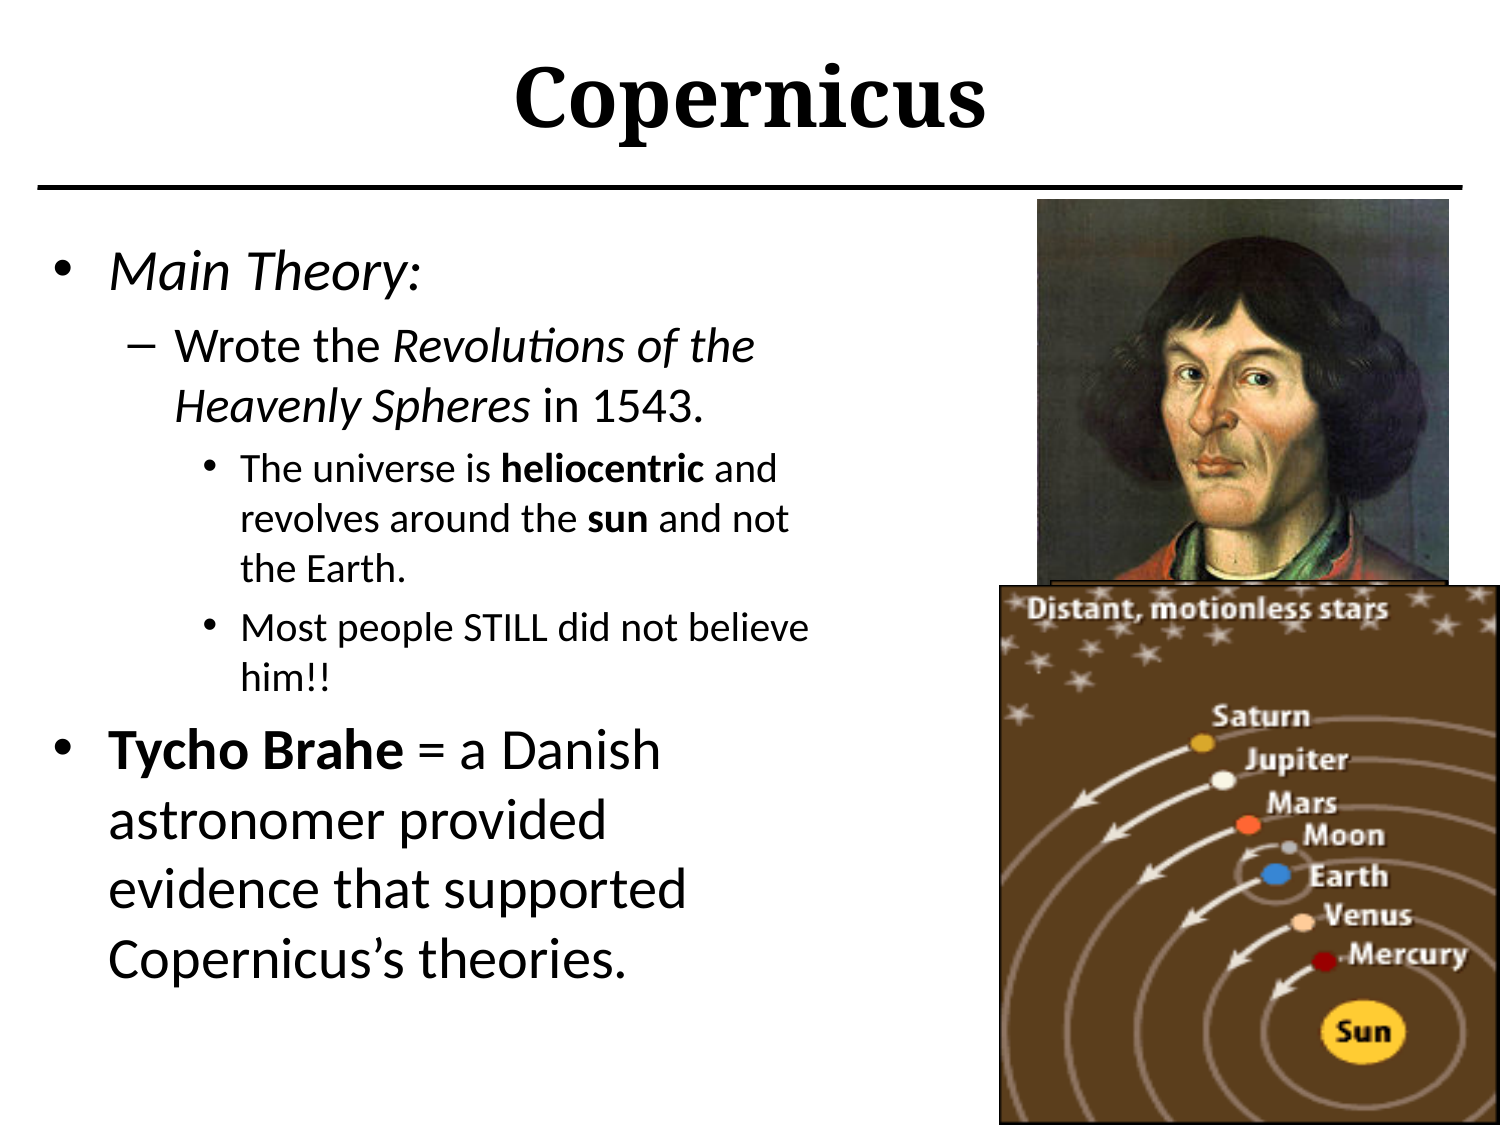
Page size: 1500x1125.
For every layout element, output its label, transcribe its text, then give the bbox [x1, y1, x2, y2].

text_box [699, 382, 731, 499]
title Copernicus [75, 0, 1425, 187]
picture [998, 199, 1500, 1125]
list Main Theory: Wrote the Revolutions of the Heavenly Spheres in 1543. The universe is heliocentric and revolves around the sun and not the Earth. Most people STILL did not believe him!! Tycho Brahe = a Danish astronomer provided evidence that supported Copernicus’s theories. [37, 224, 838, 1088]
